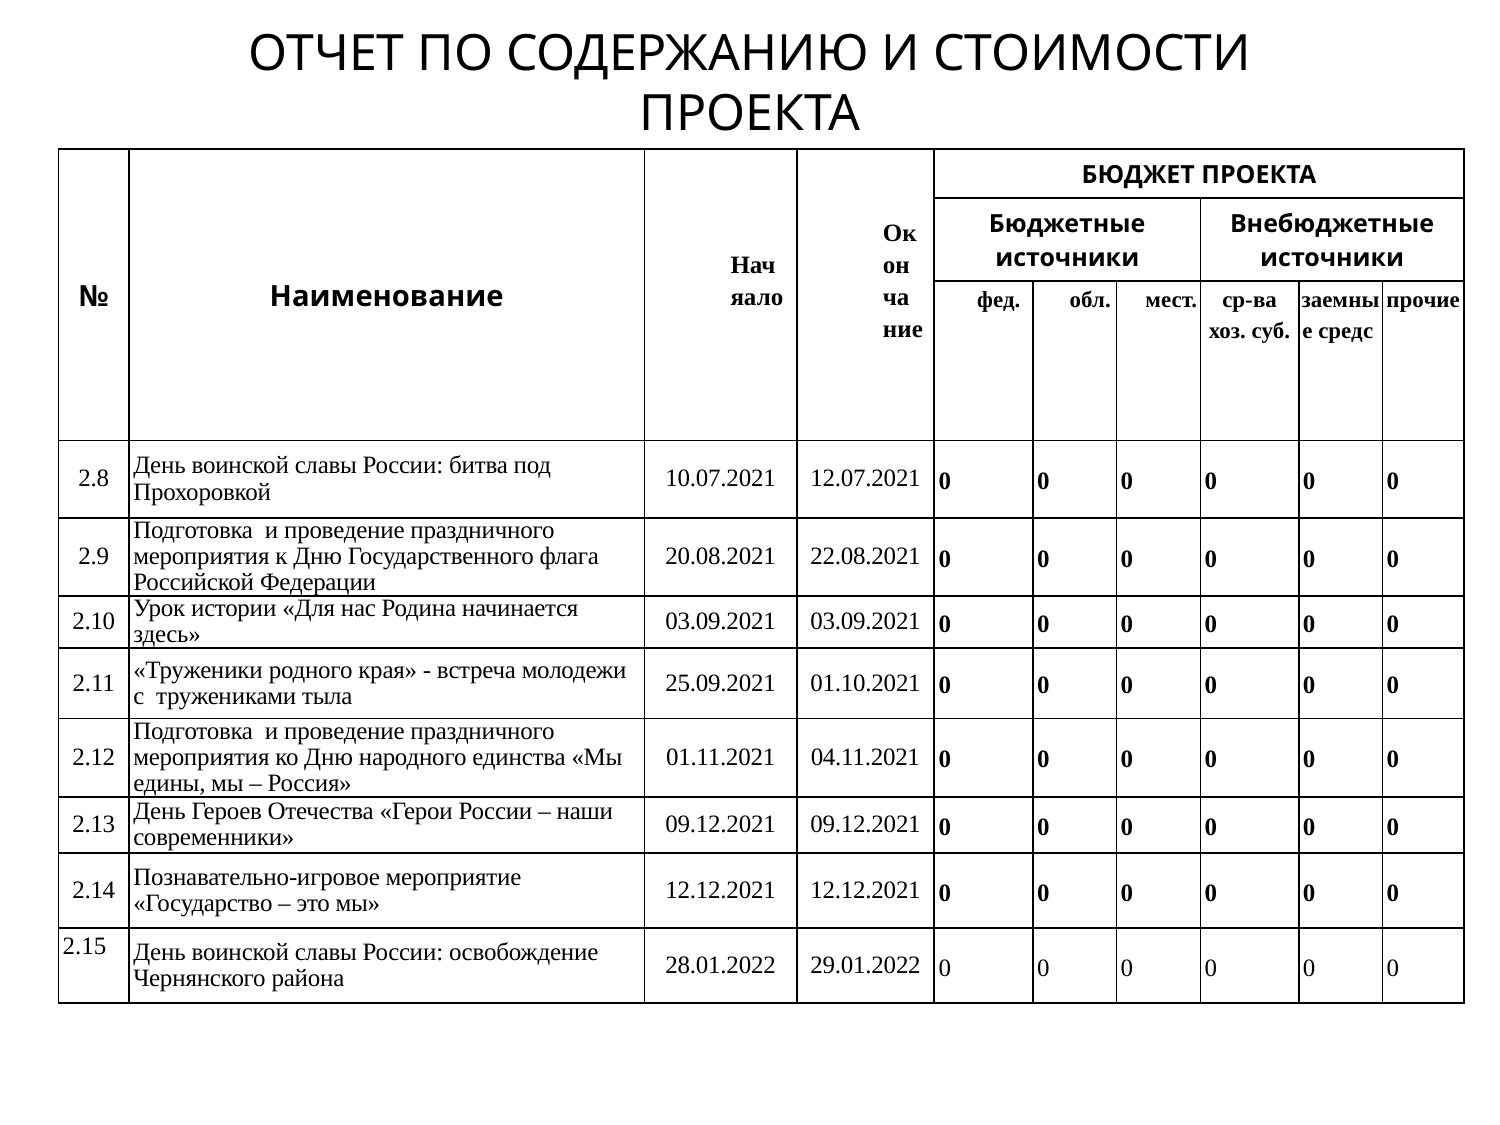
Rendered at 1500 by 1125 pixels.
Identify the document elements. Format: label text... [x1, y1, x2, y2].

table_cell 0 [1300, 929, 1382, 1002]
table_header Наименование [130, 150, 644, 440]
table_header № [59, 150, 128, 440]
table_cell 2.13 [59, 798, 128, 852]
table_cell 0 [935, 854, 1032, 927]
table_cell 01.11.2021 [645, 719, 796, 796]
table_cell 01.10.2021 [798, 649, 933, 718]
table_cell 12.12.2021 [798, 854, 933, 927]
table_cell 0 [1300, 854, 1382, 927]
table_cell прочие [1383, 282, 1463, 440]
table_cell ср-ва хоз. суб. [1201, 282, 1298, 440]
table_cell День воинской славы России: освобождение Чернянского района [130, 929, 644, 1002]
table_cell 0 [935, 597, 1032, 647]
table_cell Внебюджетные источники [1201, 199, 1463, 280]
table_cell 0 [935, 649, 1032, 718]
table_cell 0 [935, 929, 1032, 1002]
table_cell 0 [1383, 597, 1463, 647]
table_cell 03.09.2021 [645, 597, 796, 647]
table_cell 0 [1034, 597, 1116, 647]
table_cell 2.10 [59, 597, 128, 647]
table_cell 0 [1383, 719, 1463, 796]
table_cell 0 [1117, 854, 1200, 927]
table_cell 20.08.2021 [645, 519, 796, 595]
table_cell 0 [1201, 929, 1298, 1002]
table_cell Подготовка и проведение праздничного мероприятия ко Дню народного единства «Мы едины, мы – Россия» [130, 719, 644, 796]
table_cell 0 [1034, 649, 1116, 718]
table_cell 12.12.2021 [645, 854, 796, 927]
table_cell Познавательно-игровое мероприятие «Государство – это мы» [130, 854, 644, 927]
table_cell 0 [1383, 519, 1463, 595]
table_cell 0 [935, 719, 1032, 796]
table_cell 0 [1300, 649, 1382, 718]
table_cell Подготовка и проведение праздничного мероприятия к Дню Государственного флага Российской Федерации [130, 519, 644, 595]
table_cell 0 [1383, 854, 1463, 927]
table_cell обл. [1034, 282, 1116, 440]
table_cell 28.01.2022 [645, 929, 796, 1002]
table_cell 2.11 [59, 649, 128, 718]
table_cell 0 [1383, 929, 1463, 1002]
table_cell 0 [1201, 441, 1298, 517]
title ОТЧЕТ ПО СОДЕРЖАНИЮ И СТОИМОСТИ ПРОЕКТА [177, 0, 1323, 183]
table_cell 0 [1117, 719, 1200, 796]
table_cell 0 [1201, 519, 1298, 595]
table_cell 0 [1117, 519, 1200, 595]
table_header БЮДЖЕТ ПРОЕКТА [935, 150, 1463, 197]
table_cell 0 [1201, 597, 1298, 647]
table_cell 0 [1201, 798, 1298, 852]
table_cell 25.09.2021 [645, 649, 796, 718]
table_cell фед. [935, 282, 1032, 440]
table_cell 0 [1117, 929, 1200, 1002]
table_cell 2.9 [59, 519, 128, 595]
table_cell 0 [1117, 597, 1200, 647]
table_cell 0 [1034, 798, 1116, 852]
table_cell 0 [1034, 519, 1116, 595]
table_cell 0 [1201, 854, 1298, 927]
table_cell 10.07.2021 [645, 441, 796, 517]
table_cell 0 [1300, 798, 1382, 852]
table_cell 2.15 [59, 929, 128, 1002]
table_cell 2.12 [59, 719, 128, 796]
table_cell 0 [935, 798, 1032, 852]
table_cell 0 [1034, 441, 1116, 517]
table_cell 0 [1300, 519, 1382, 595]
table_cell 0 [1383, 649, 1463, 718]
table_cell 0 [1300, 597, 1382, 647]
table_header Окончание [798, 183, 933, 440]
table_cell Урок истории «Для нас Родина начинается здесь» [130, 597, 644, 647]
table_cell 0 [935, 519, 1032, 595]
table_cell заемные средс [1300, 282, 1382, 440]
table_cell 0 [1034, 929, 1116, 1002]
table_cell 0 [1383, 441, 1463, 517]
table_cell 0 [1300, 719, 1382, 796]
table_cell День Героев Отечества «Герои России – наши современники» [130, 798, 644, 852]
table_cell 0 [1201, 719, 1298, 796]
table_cell 0 [1034, 854, 1116, 927]
table_cell мест. [1117, 282, 1200, 440]
table_cell Бюджетные источники [935, 199, 1200, 280]
table_cell 22.08.2021 [798, 519, 933, 595]
table_cell 0 [1117, 798, 1200, 852]
table_header Начяало [645, 183, 796, 440]
table_cell 0 [1201, 649, 1298, 718]
table_cell 04.11.2021 [798, 719, 933, 796]
table_cell 2.14 [59, 854, 128, 927]
table_cell 29.01.2022 [798, 929, 933, 1002]
table_cell 12.07.2021 [798, 441, 933, 517]
table_cell 0 [1300, 441, 1382, 517]
table_cell 0 [1117, 441, 1200, 517]
table_cell 0 [1383, 798, 1463, 852]
table_cell 0 [1034, 719, 1116, 796]
table_cell 0 [935, 441, 1032, 517]
table_cell «Труженики родного края» - встреча молодежи с тружениками тыла [130, 649, 644, 718]
table_cell 09.12.2021 [798, 798, 933, 852]
table_cell 2.8 [59, 441, 128, 517]
table_cell 0 [1117, 649, 1200, 718]
table_cell 09.12.2021 [645, 798, 796, 852]
table_cell 03.09.2021 [798, 597, 933, 647]
table_cell День воинской славы России: битва под Прохоровкой [130, 441, 644, 517]
